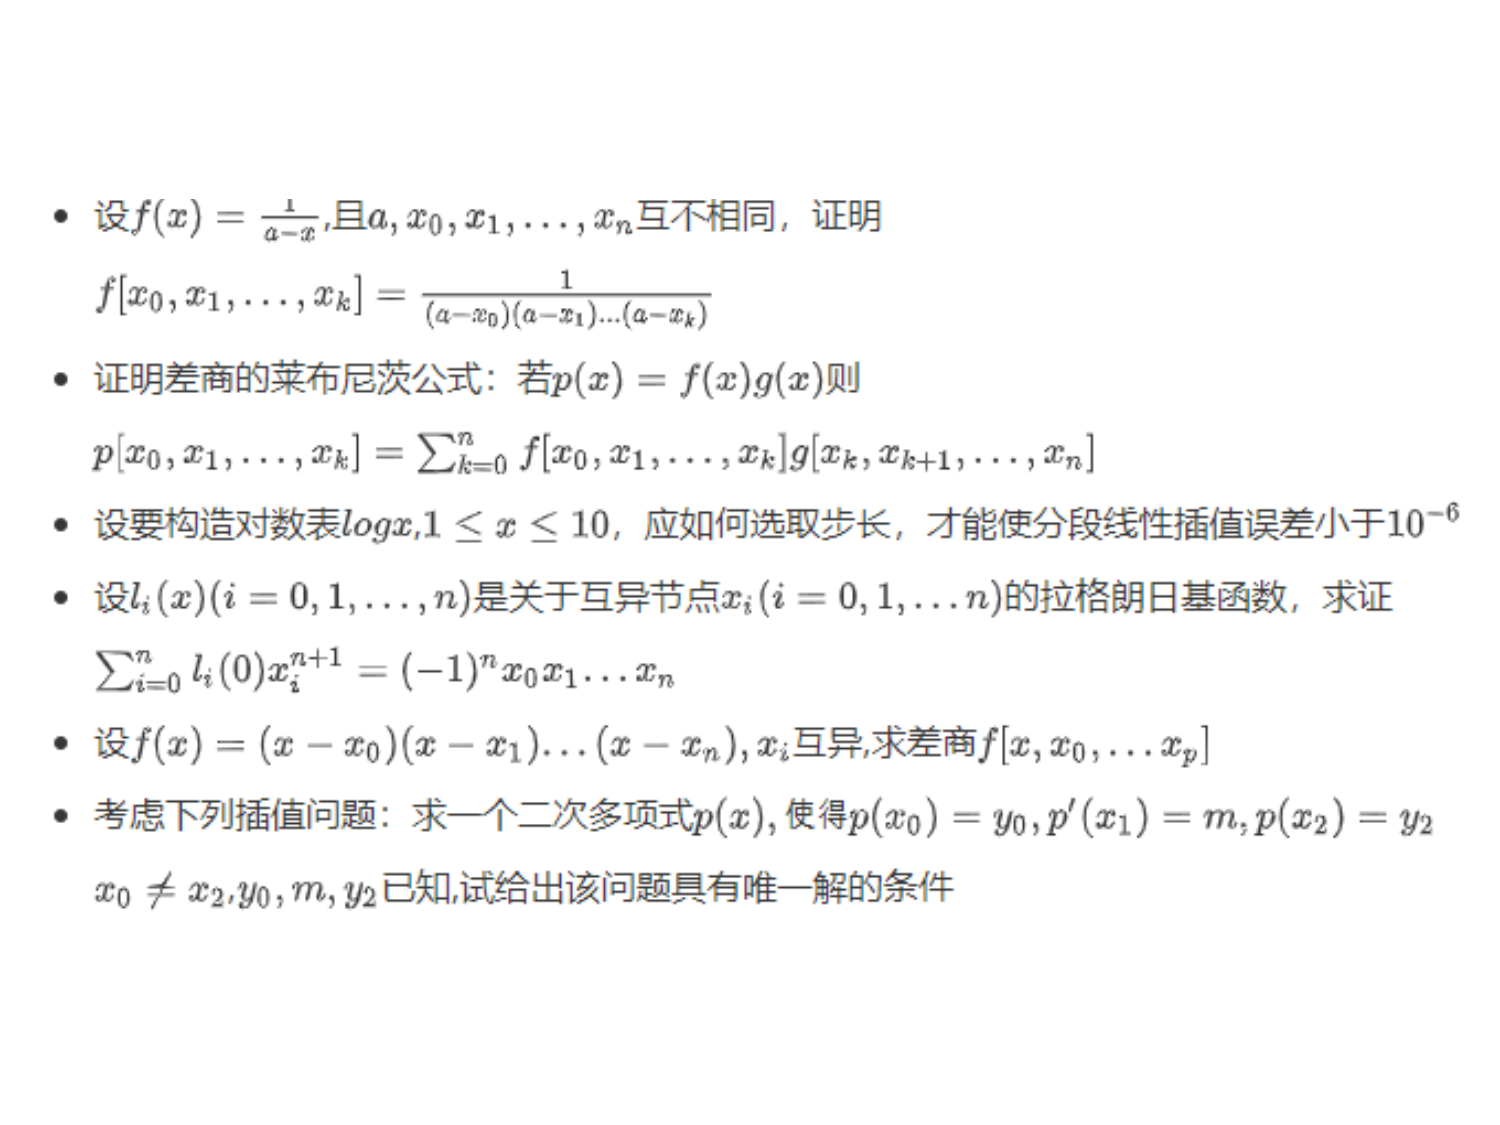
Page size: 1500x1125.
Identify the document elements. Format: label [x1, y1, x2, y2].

picture [46, 198, 1484, 920]
